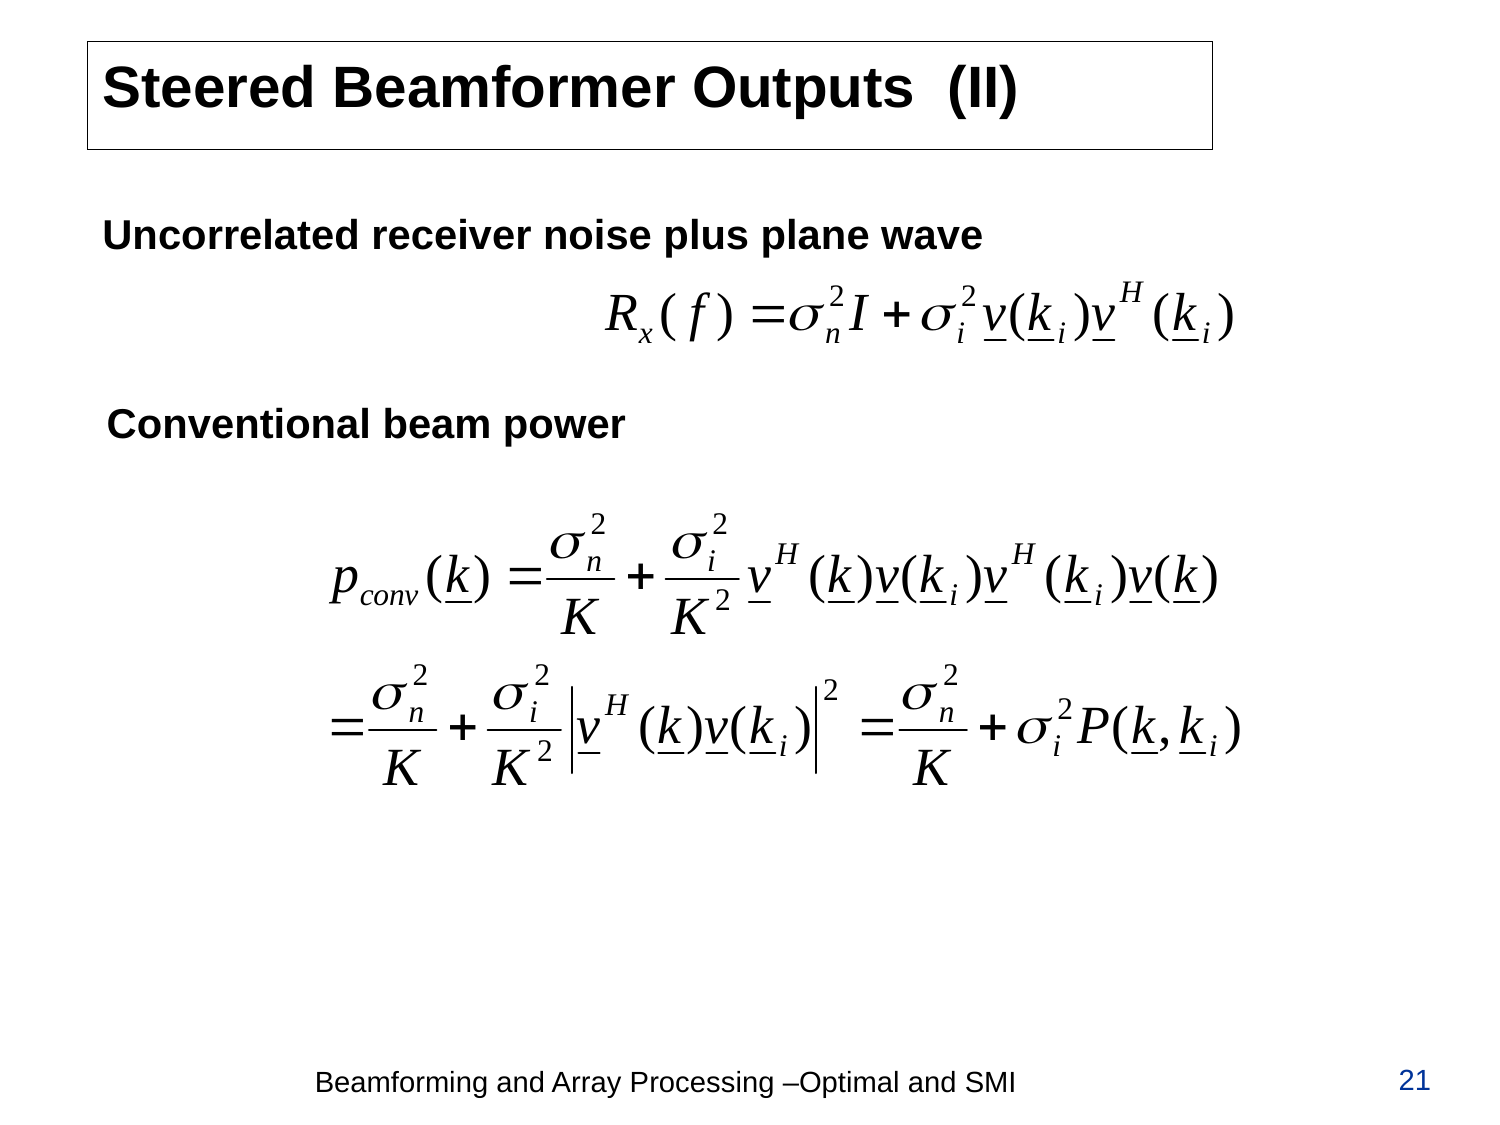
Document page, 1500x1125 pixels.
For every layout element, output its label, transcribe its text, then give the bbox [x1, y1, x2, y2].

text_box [317, 499, 1252, 797]
title Steered Beamformer Outputs (II) [87, 41, 1213, 150]
slide_number 21 [1207, 1055, 1447, 1102]
text_box Uncorrelated receiver noise plus plane wave [87, 190, 1246, 272]
text_box Conventional beam power [91, 379, 813, 461]
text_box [595, 267, 1247, 358]
